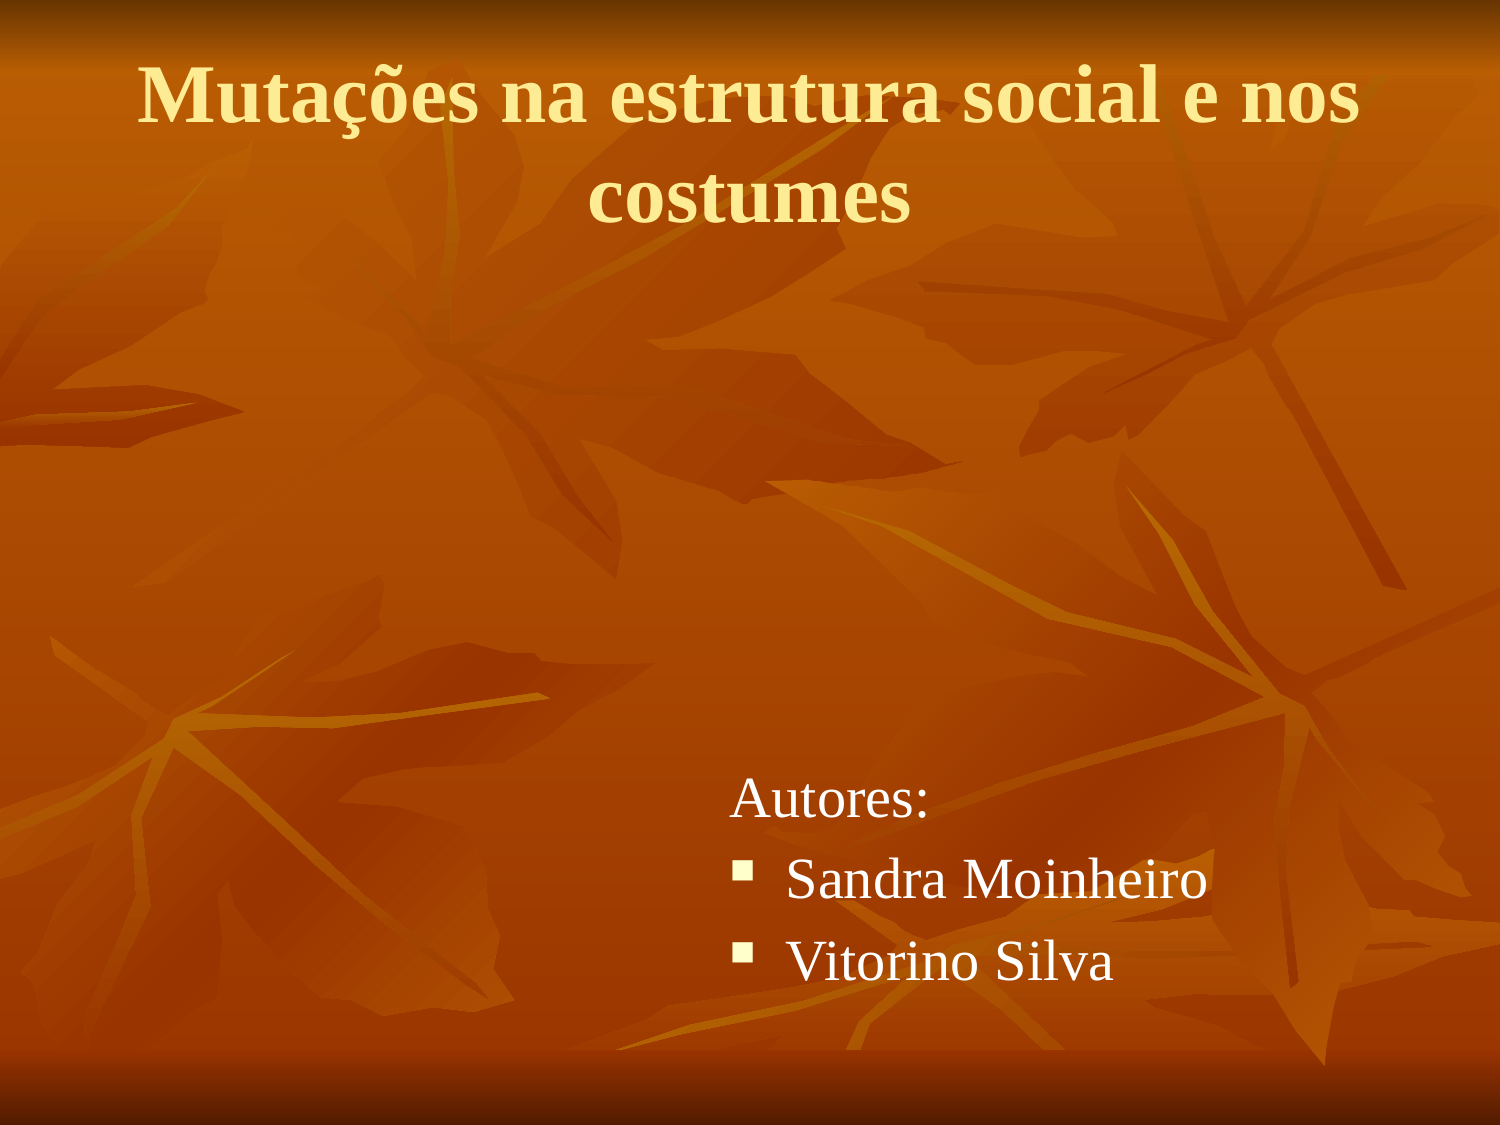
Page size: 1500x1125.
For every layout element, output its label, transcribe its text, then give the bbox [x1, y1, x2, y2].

title Mutações na estrutura social e nos costumes [74, 45, 1426, 234]
list Autores: Sandra Moinheiro Vitorino Silva [714, 751, 1438, 1052]
